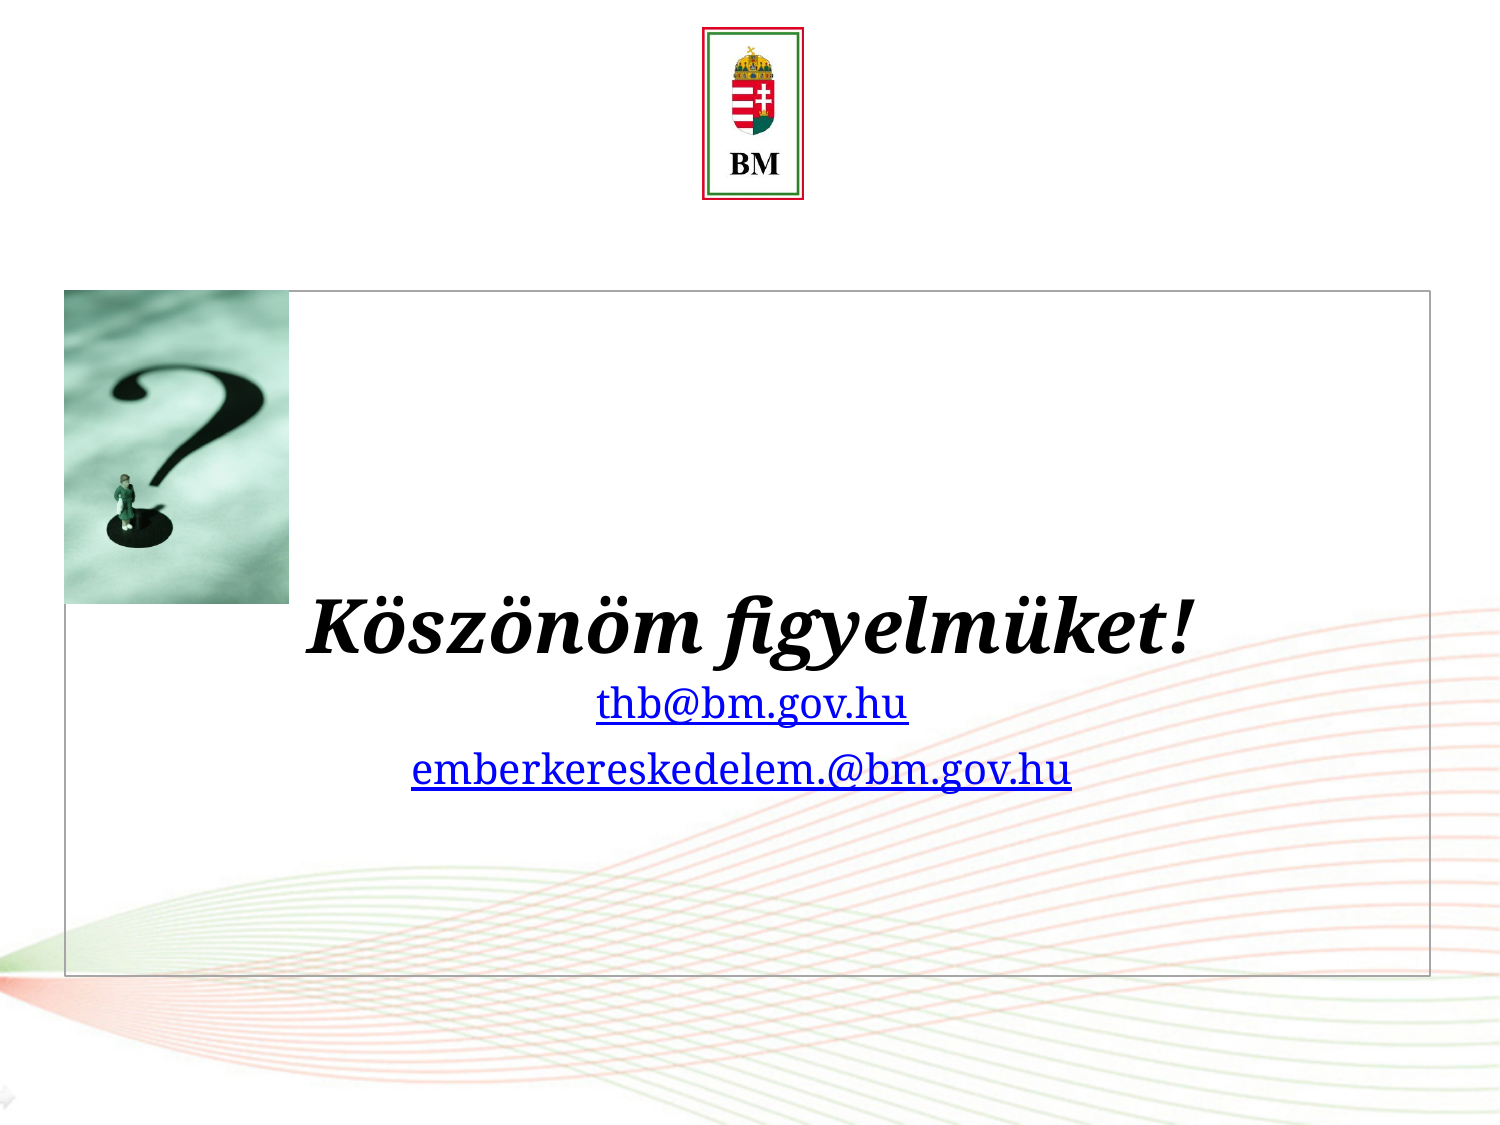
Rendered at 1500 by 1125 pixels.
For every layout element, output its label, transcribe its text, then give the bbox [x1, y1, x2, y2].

text_box [616, 1, 880, 178]
picture [0, 0, 1500, 1125]
text_box Köszönöm figyelmüket! thb@bm.gov.hu emberkereskedelem.@bm.gov.hu [69, 571, 1435, 807]
text_box [63, 610, 1432, 978]
text_box [287, 289, 1432, 571]
